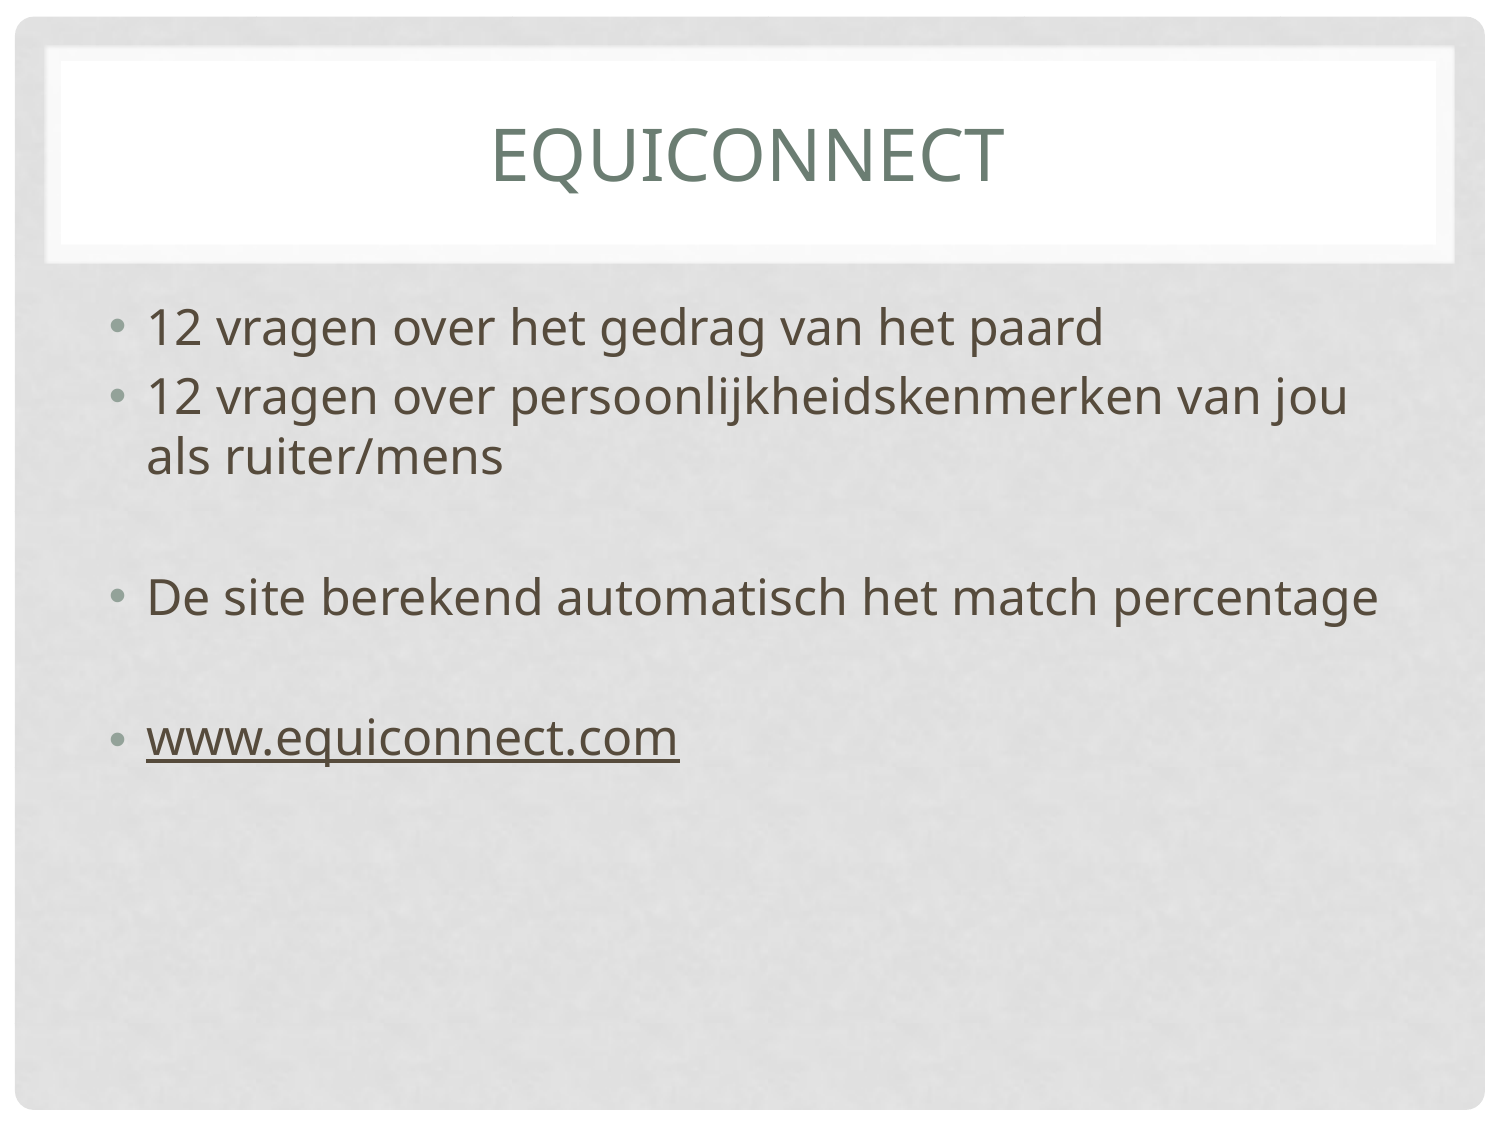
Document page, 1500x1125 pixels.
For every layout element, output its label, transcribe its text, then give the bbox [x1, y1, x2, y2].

title Equiconnect [69, 66, 1425, 238]
list 12 vragen over het gedrag van het paard 12 vragen over persoonlijkheidskenmerken van jou als ruiter/mens De site berekend automatisch het match percentage www.equiconnect.com [75, 287, 1425, 1005]
